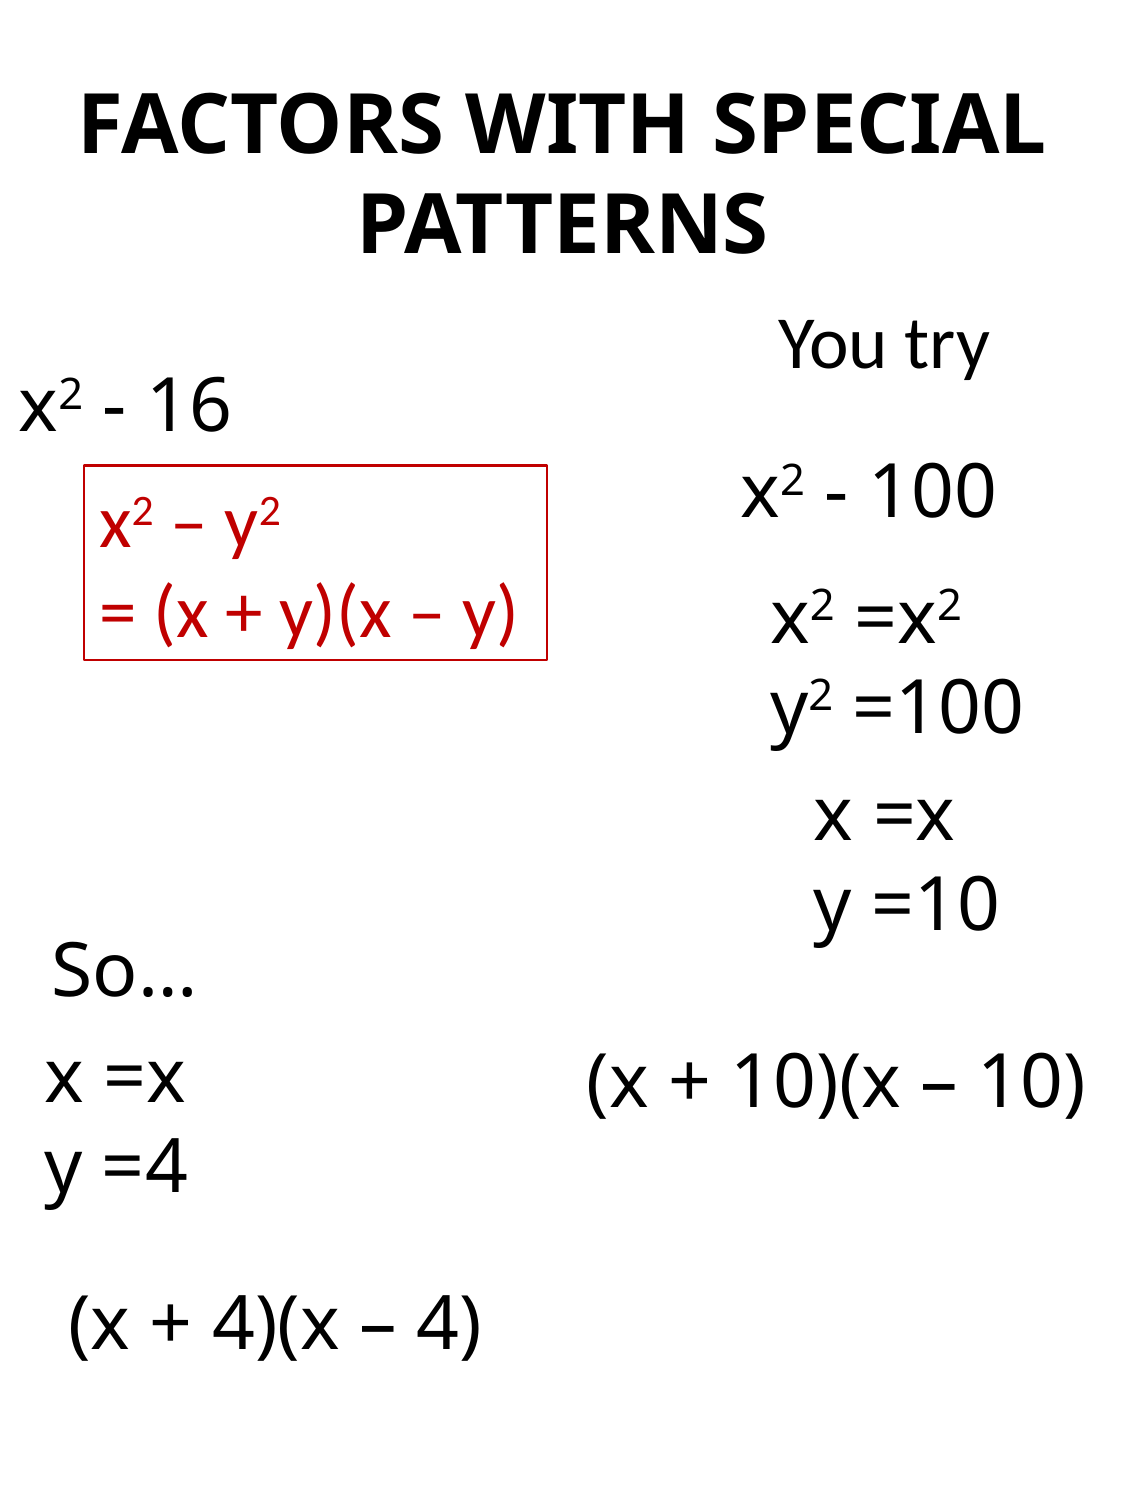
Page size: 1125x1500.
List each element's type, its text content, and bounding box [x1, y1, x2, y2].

text_box x2 – y2 = (x + y)(x – y) [84, 465, 547, 661]
text_box You try [763, 286, 1006, 391]
text_box So… [36, 914, 213, 1019]
text_box x =x y =4 [29, 1020, 249, 1215]
text_box x2 - 100 [725, 392, 1075, 582]
text_box x2 =x2 y2 =100 [755, 560, 1075, 756]
text_box x =x y =10 [799, 757, 1114, 953]
text_box (x + 10)(x – 10) [571, 1024, 1102, 1130]
text_box FACTORS WITH SPECIAL PATTERNS [0, 62, 1125, 278]
title x2 - 16 [3, 306, 285, 497]
text_box (x + 4)(x – 4) [53, 1266, 498, 1372]
